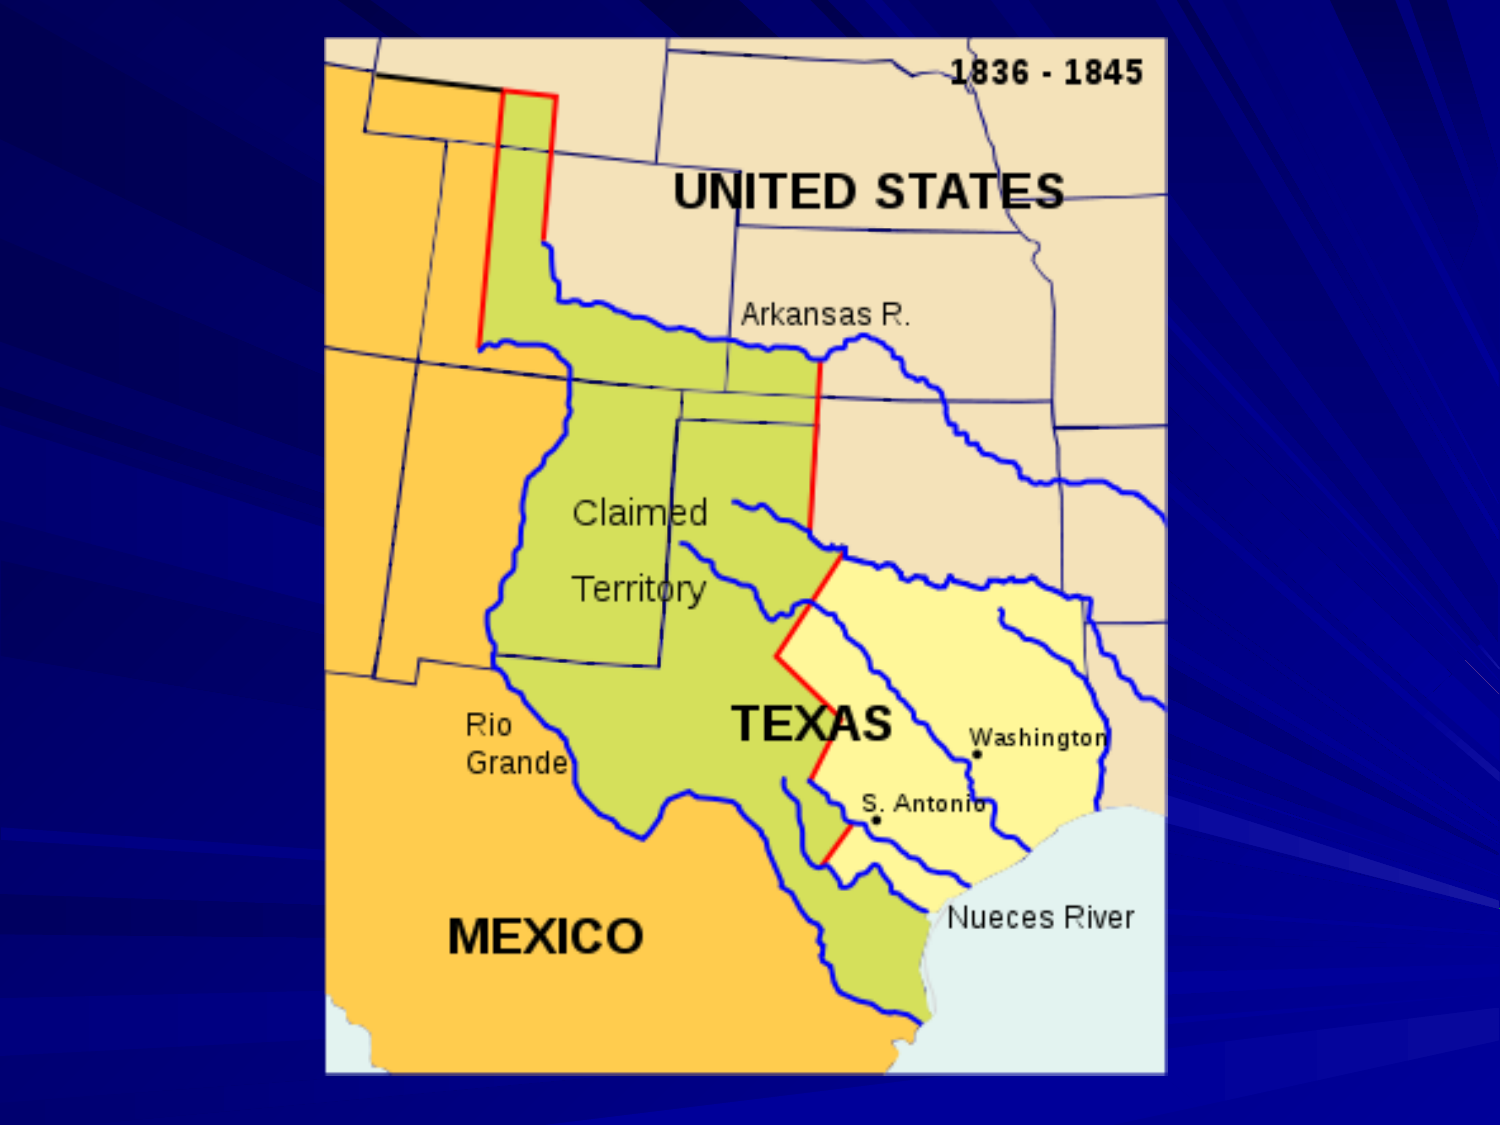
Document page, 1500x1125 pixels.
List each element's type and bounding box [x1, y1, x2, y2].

list [324, 37, 1169, 1076]
